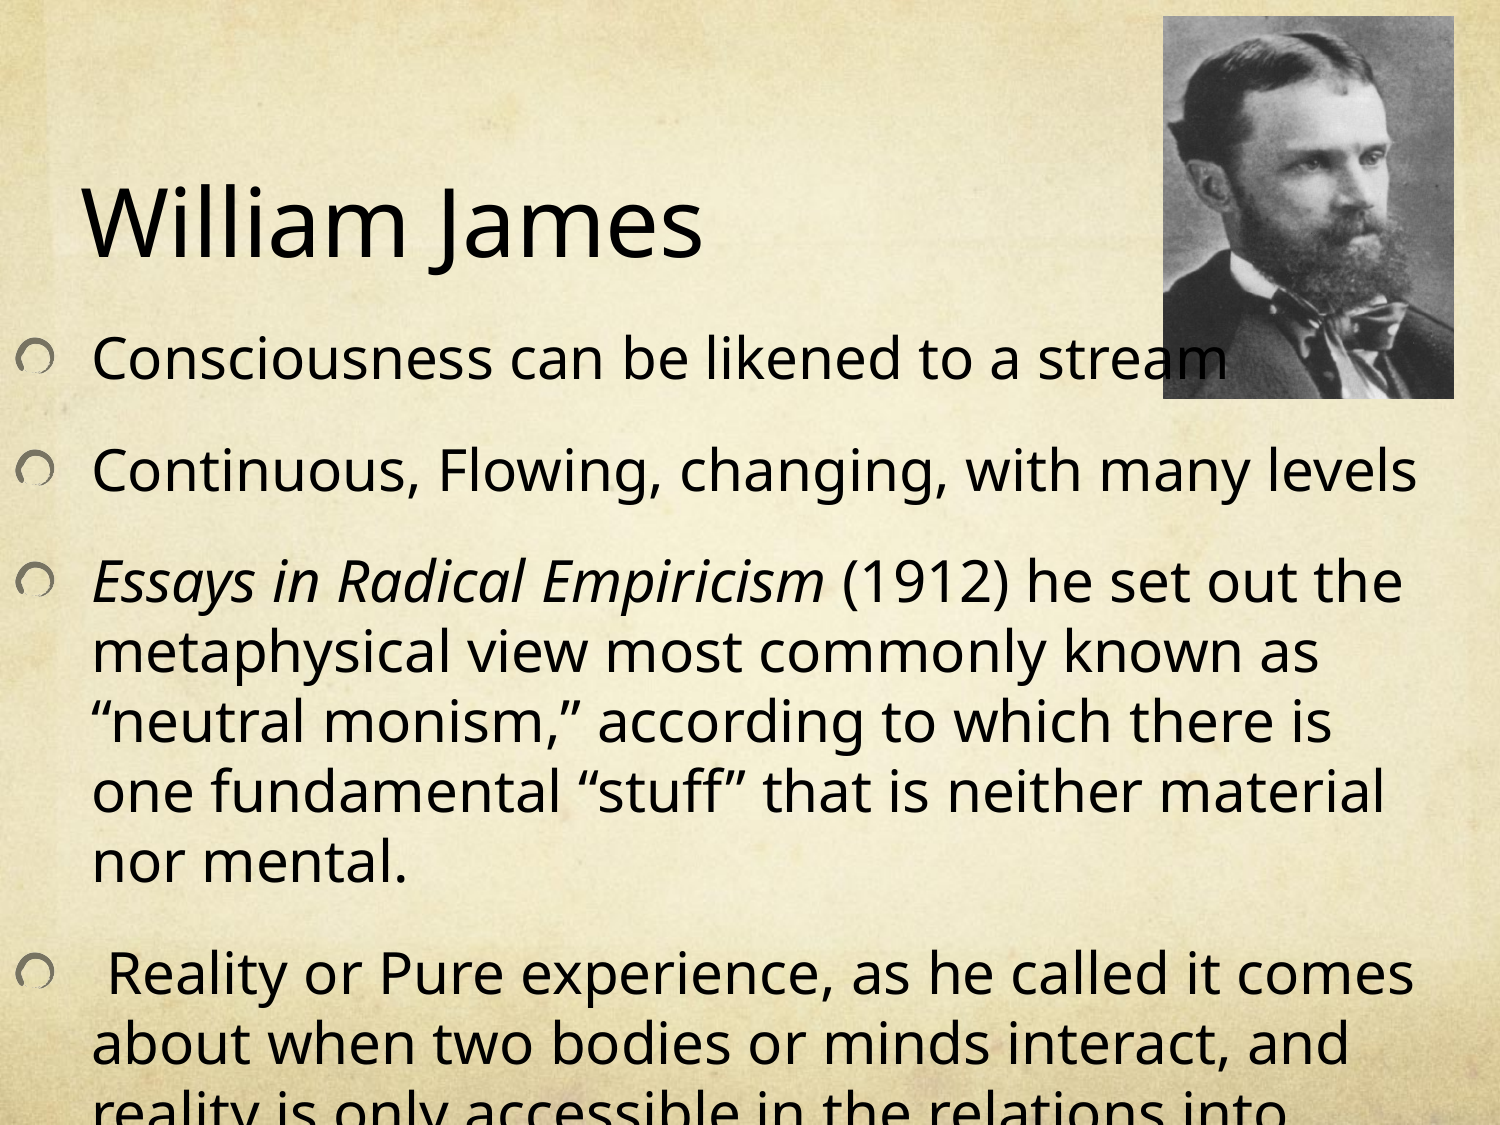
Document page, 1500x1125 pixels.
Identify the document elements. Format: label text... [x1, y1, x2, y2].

list Consciousness can be likened to a stream Continuous, Flowing, changing, with many levels Essays in Radical Empiricism (1912) he set out the metaphysical view most commonly known as “neutral monism,” according to which there is one fundamental “stuff” that is neither material nor mental. Reality or Pure experience, as he called it comes about when two bodies or minds interact, and reality is only accessible in the relations into which they enter [0, 313, 1454, 980]
title William James [64, 125, 1149, 313]
picture [15, 337, 56, 375]
picture [15, 449, 56, 487]
picture [0, 0, 1500, 1125]
picture [15, 561, 56, 598]
